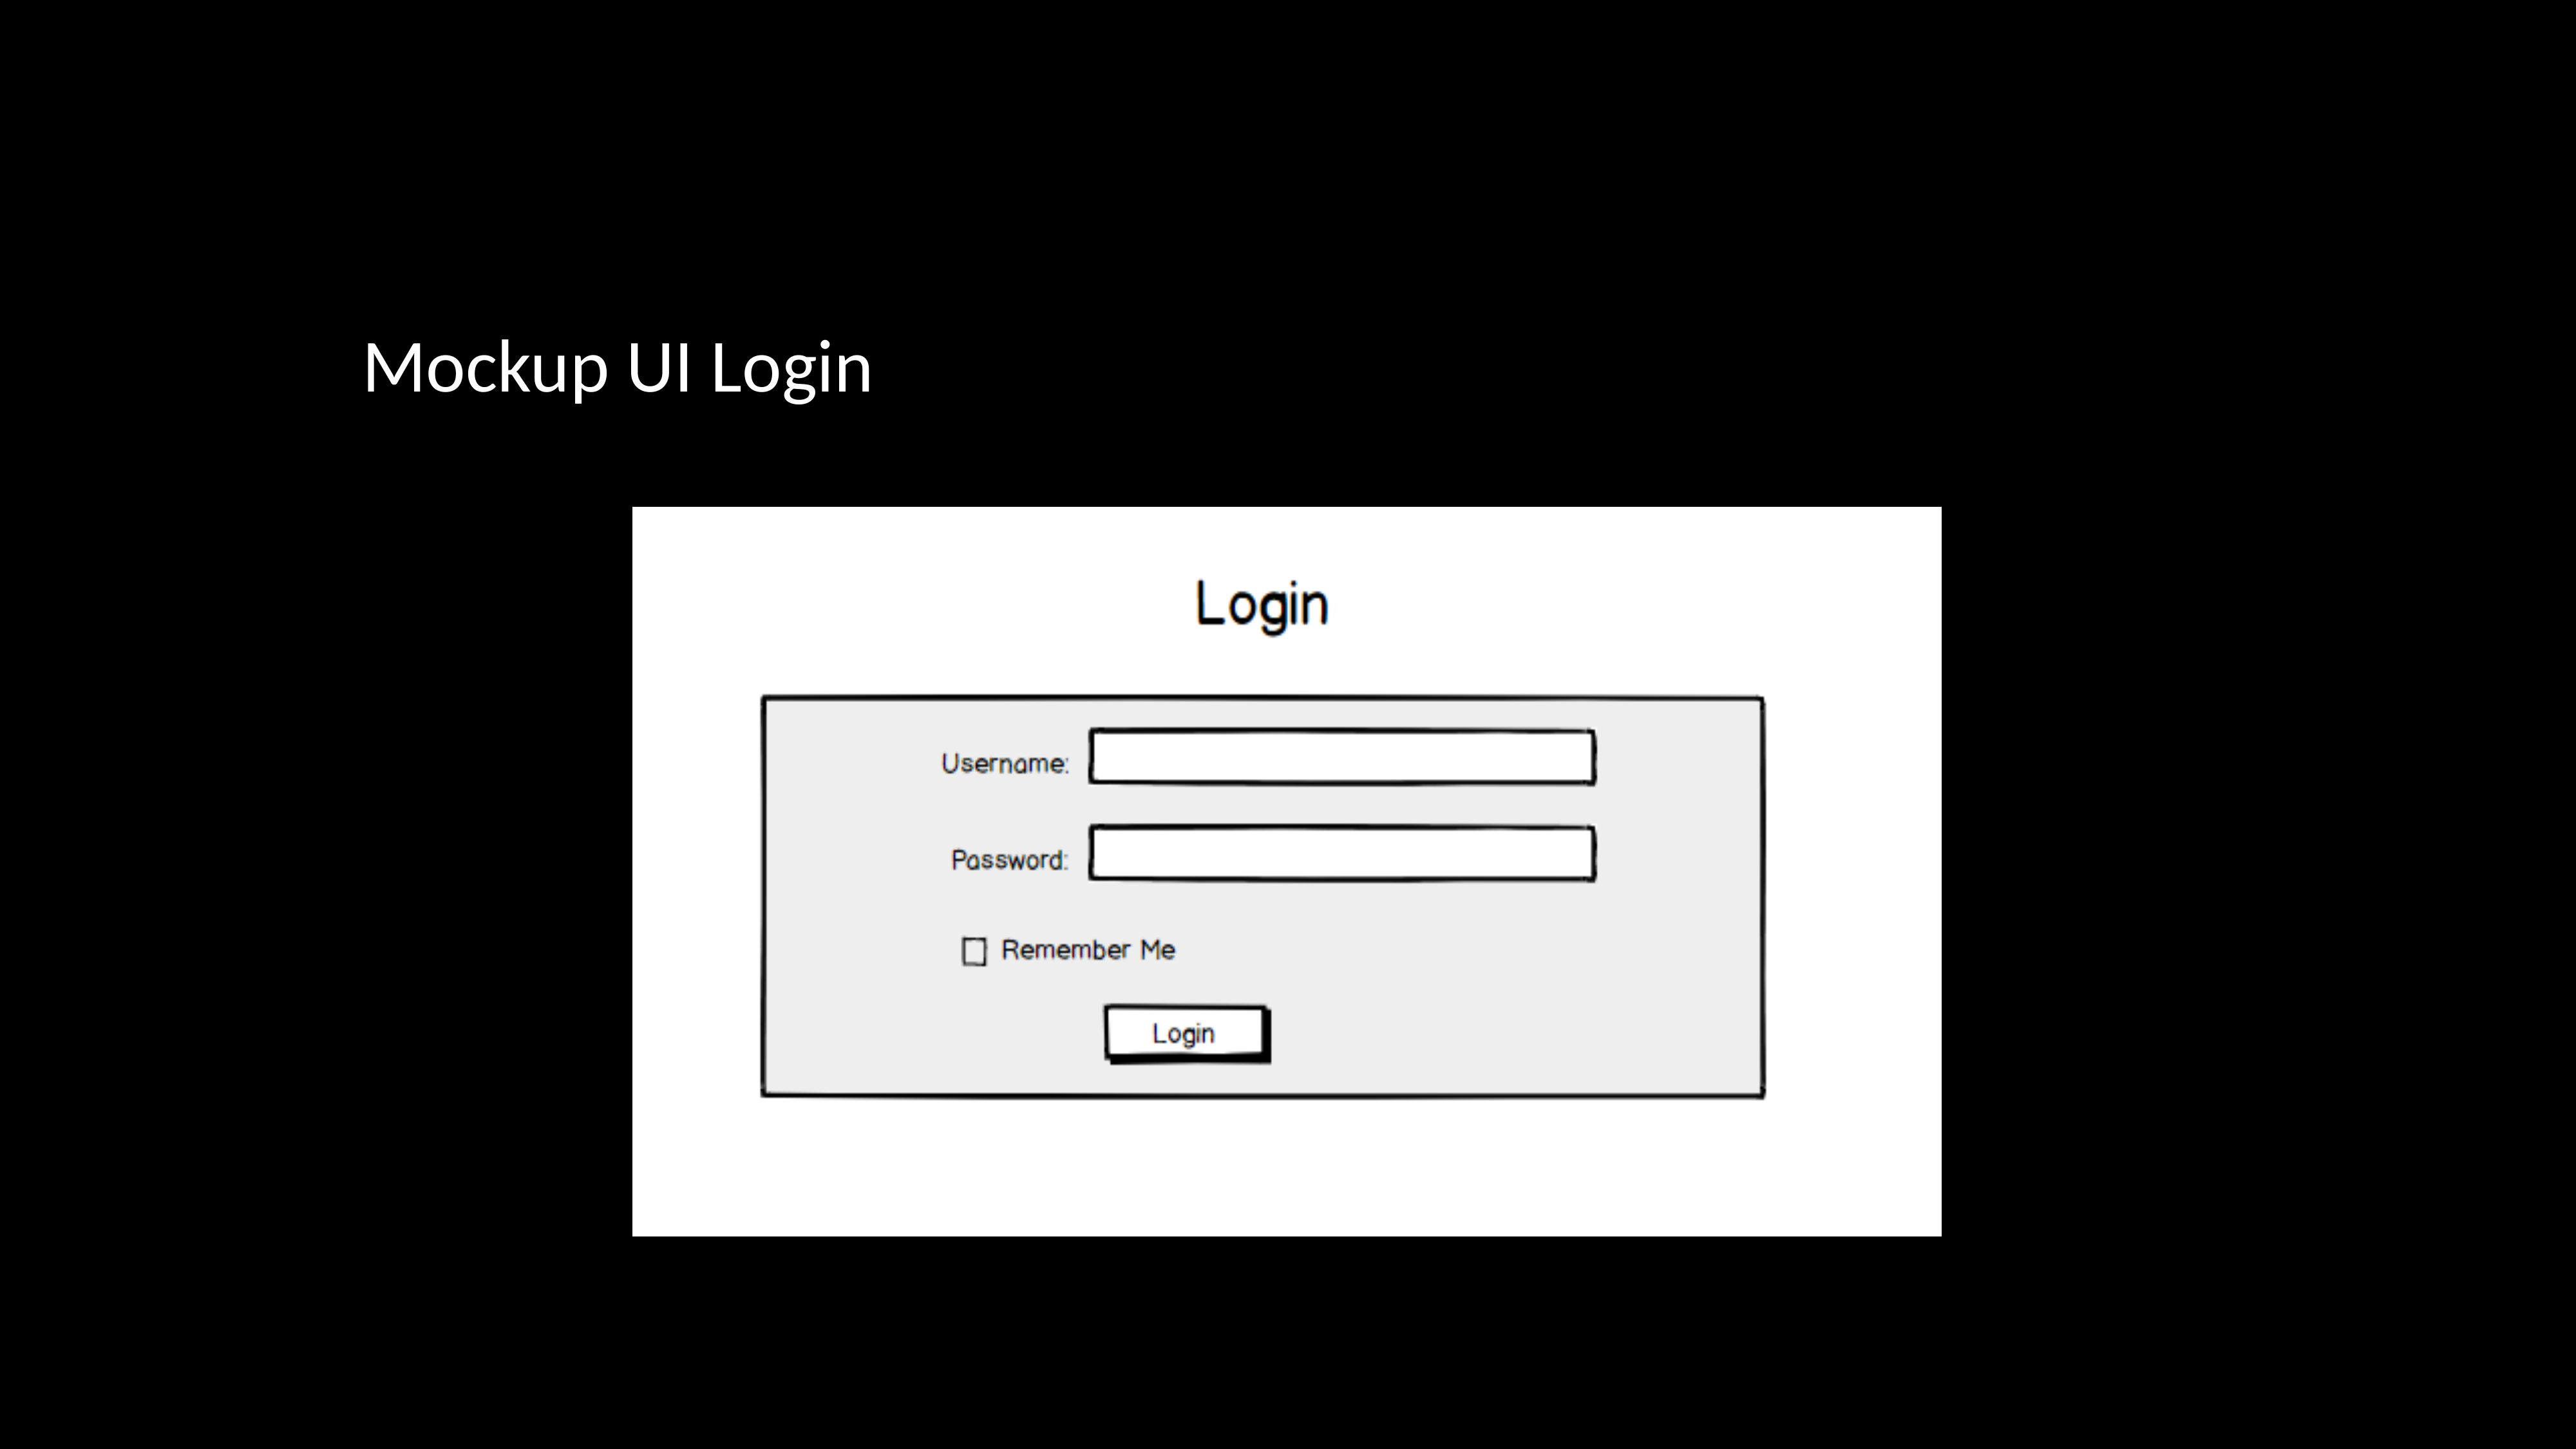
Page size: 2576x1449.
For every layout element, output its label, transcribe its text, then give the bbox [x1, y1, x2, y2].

picture [632, 507, 1942, 1236]
list Mockup UI Login [352, 322, 2224, 1202]
